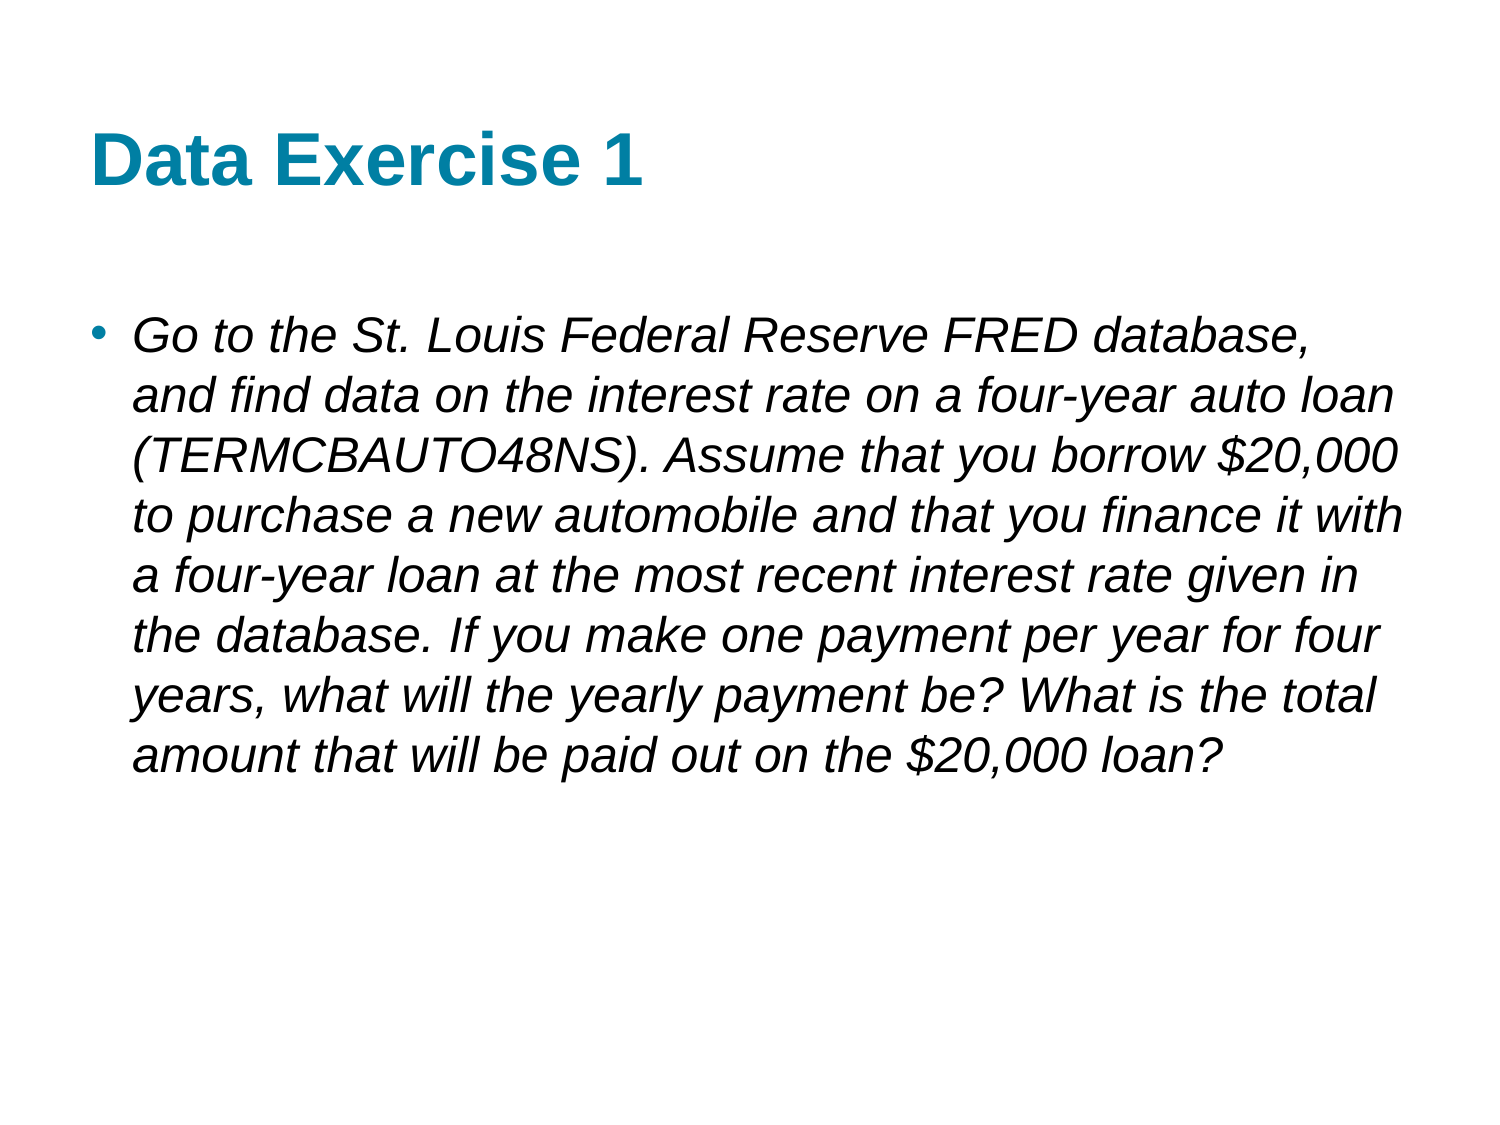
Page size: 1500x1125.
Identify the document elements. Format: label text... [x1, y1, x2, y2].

list Go to the St. Louis Federal Reserve FRED database, and find data on the interest rate on a four-year auto loan (TERMCBAUTO48NS). Assume that you borrow $20,000 to purchase a new automobile and that you finance it with a four-year loan at the most recent interest rate given in the database. If you make one payment per year for four years, what will the yearly payment be? What is the total amount that will be paid out on the $20,000 loan? [75, 287, 1425, 1090]
title Data Exercise 1 [75, 35, 1425, 216]
